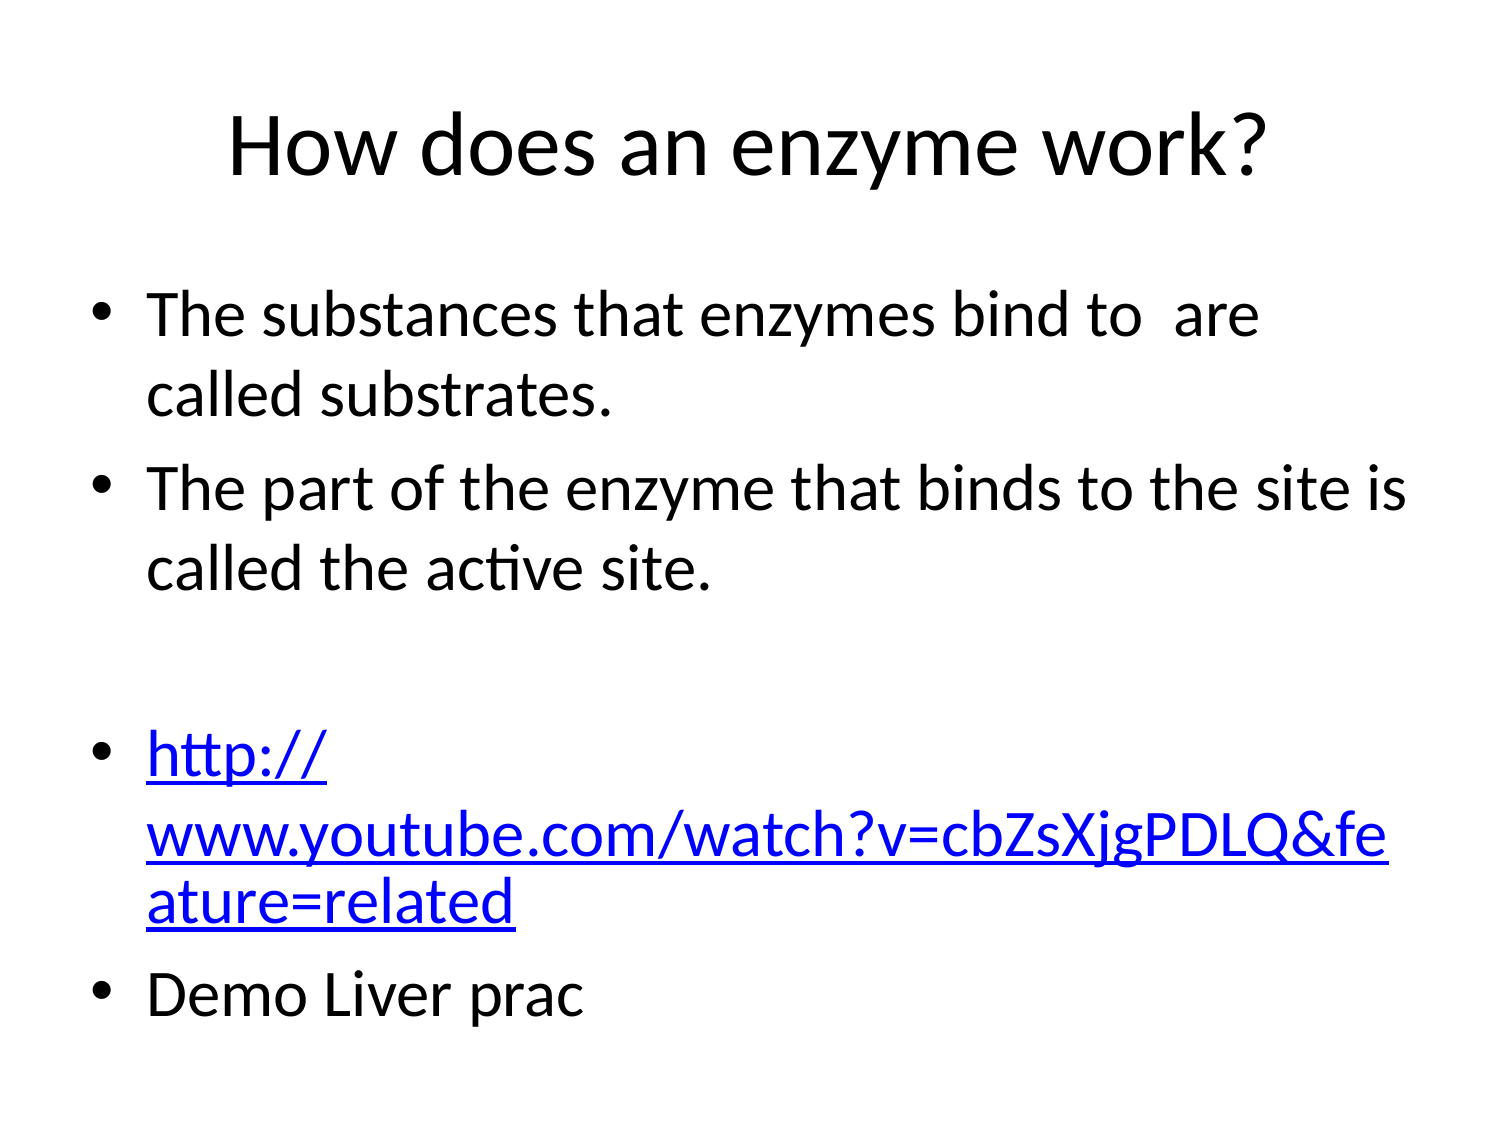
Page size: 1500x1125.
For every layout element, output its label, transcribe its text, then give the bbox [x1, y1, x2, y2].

list The substances that enzymes bind to are called substrates. The part of the enzyme that binds to the site is called the active site. http://www.youtube.com/watch?v=cbZsXjgPDLQ&feature=related Demo Liver prac [75, 262, 1425, 1005]
title How does an enzyme work? [75, 45, 1425, 233]
